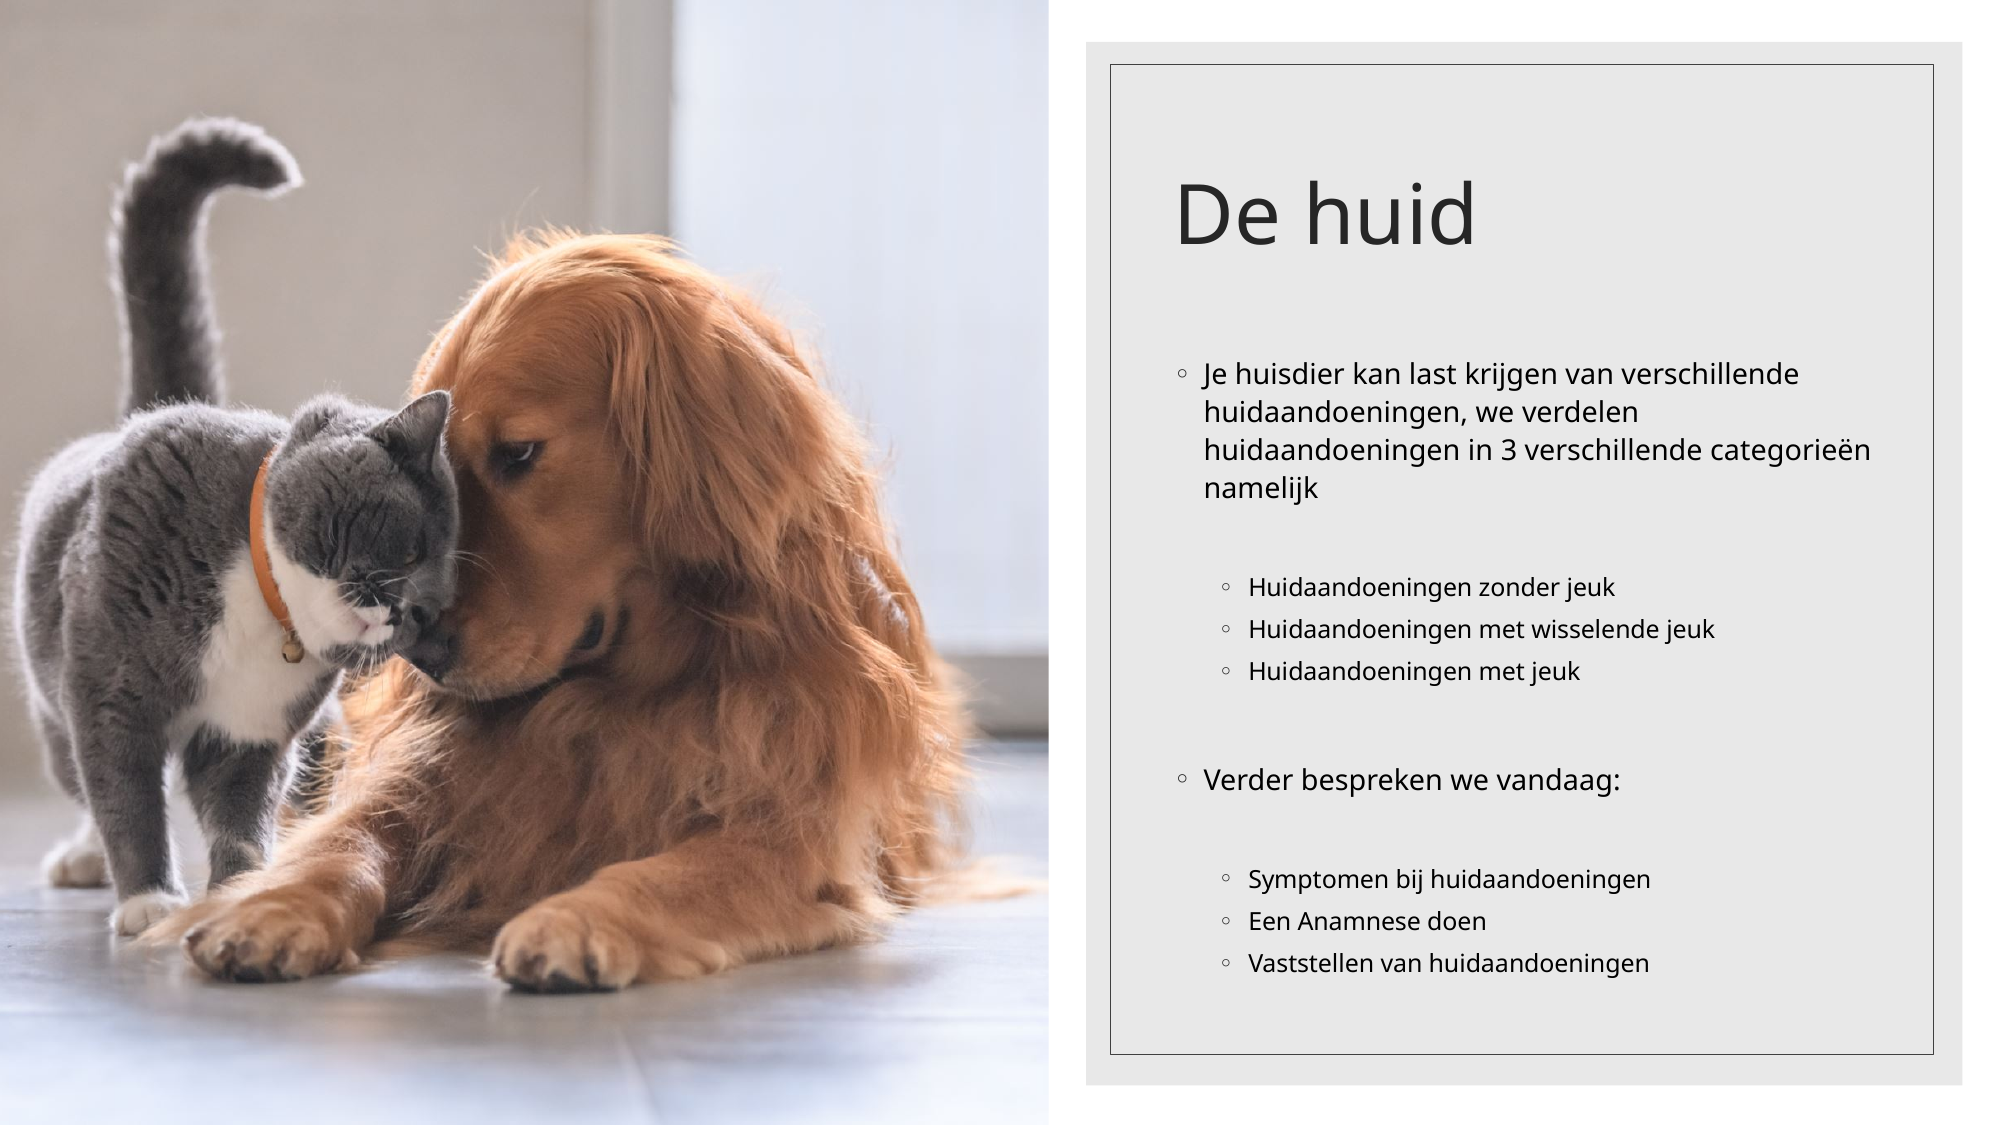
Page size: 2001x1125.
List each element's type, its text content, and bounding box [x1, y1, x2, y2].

text_box [1085, 41, 1963, 1086]
picture [0, 0, 1049, 1125]
text_box [1054, 0, 2000, 1125]
text_box [1109, 64, 1935, 1056]
list Je huisdier kan last krijgen van verschillende huidaandoeningen, we verdelen huidaandoeningen in 3 verschillende categorieën namelijk Huidaandoeningen zonder jeuk Huidaandoeningen met wisselende jeuk Huidaandoeningen met jeuk Verder bespreken we vandaag: Symptomen bij huidaandoeningen Een Anamnese doen Vaststellen van huidaandoeningen [1158, 345, 1893, 990]
title De huid [1158, 105, 1893, 331]
